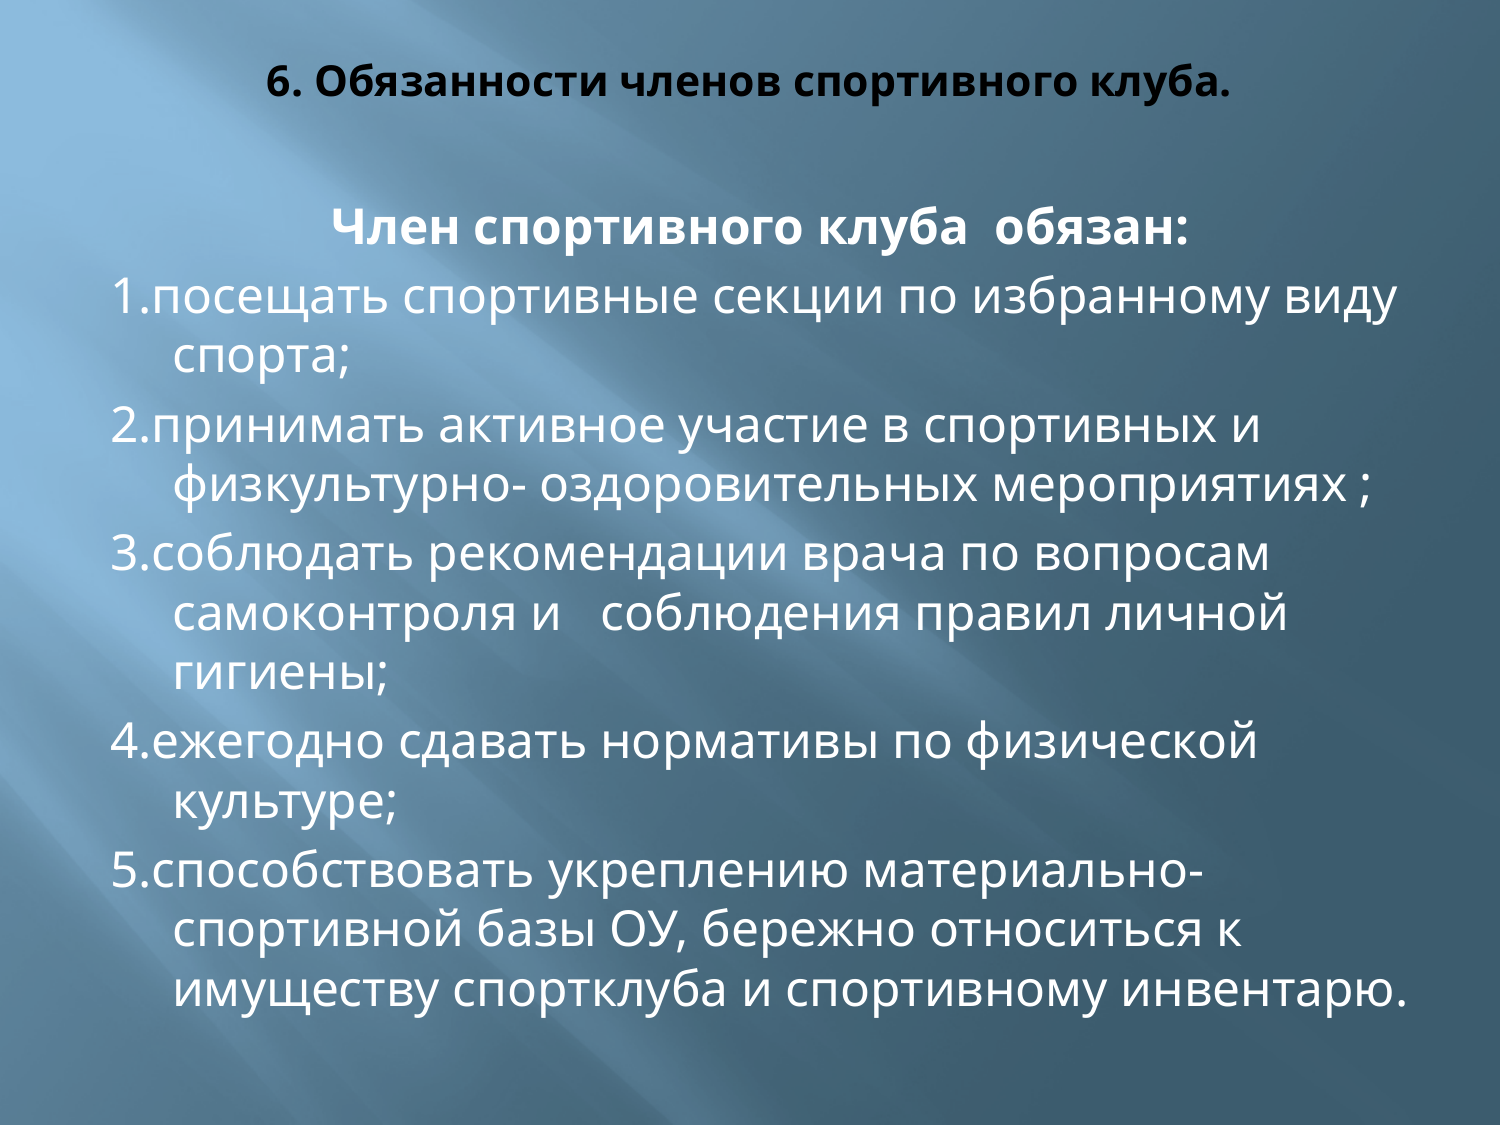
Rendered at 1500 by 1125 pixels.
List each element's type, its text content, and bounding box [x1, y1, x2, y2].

list Член спортивного клуба обязан: 1.посещать спортивные секции по избранному виду спорта; 2.принимать активное участие в спортивных и физкультурно- оздоровительных мероприятиях ; 3.соблюдать рекомендации врача по вопросам самоконтроля и соблюдения правил личной гигиены; 4.ежегодно сдавать нормативы по физической культуре; 5.способствовать укреплению материально-спортивной базы ОУ, бережно относиться к имуществу спортклуба и спортивному инвентарю. [75, 187, 1425, 1035]
title 6. Обязанности членов спортивного клуба. [75, 45, 1425, 164]
